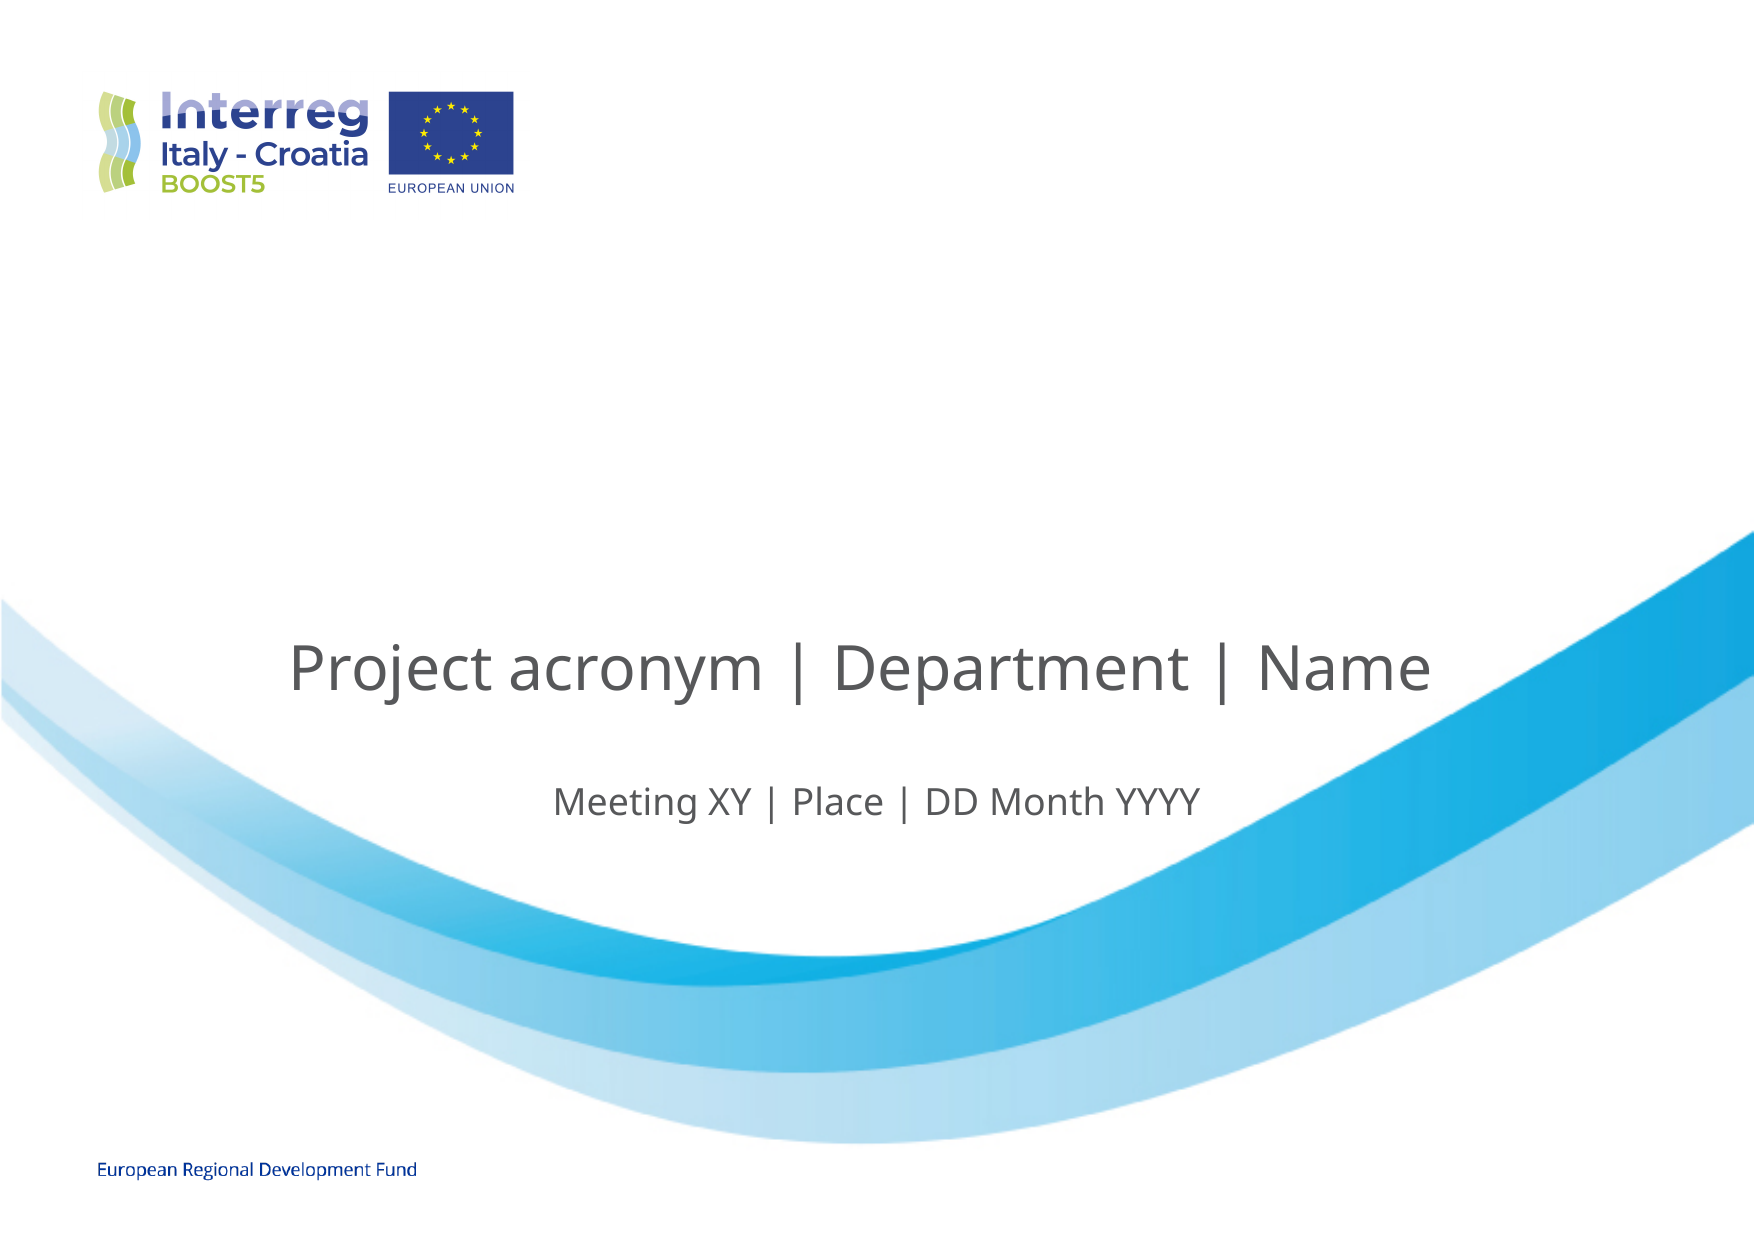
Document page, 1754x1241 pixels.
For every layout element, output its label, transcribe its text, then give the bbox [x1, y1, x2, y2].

text_box Meeting XY | Place | DD Month YYYY [404, 769, 1350, 832]
picture [0, 512, 1754, 1240]
picture [82, 71, 530, 220]
subtitle Project acronym | Department | Name [211, 626, 1512, 713]
